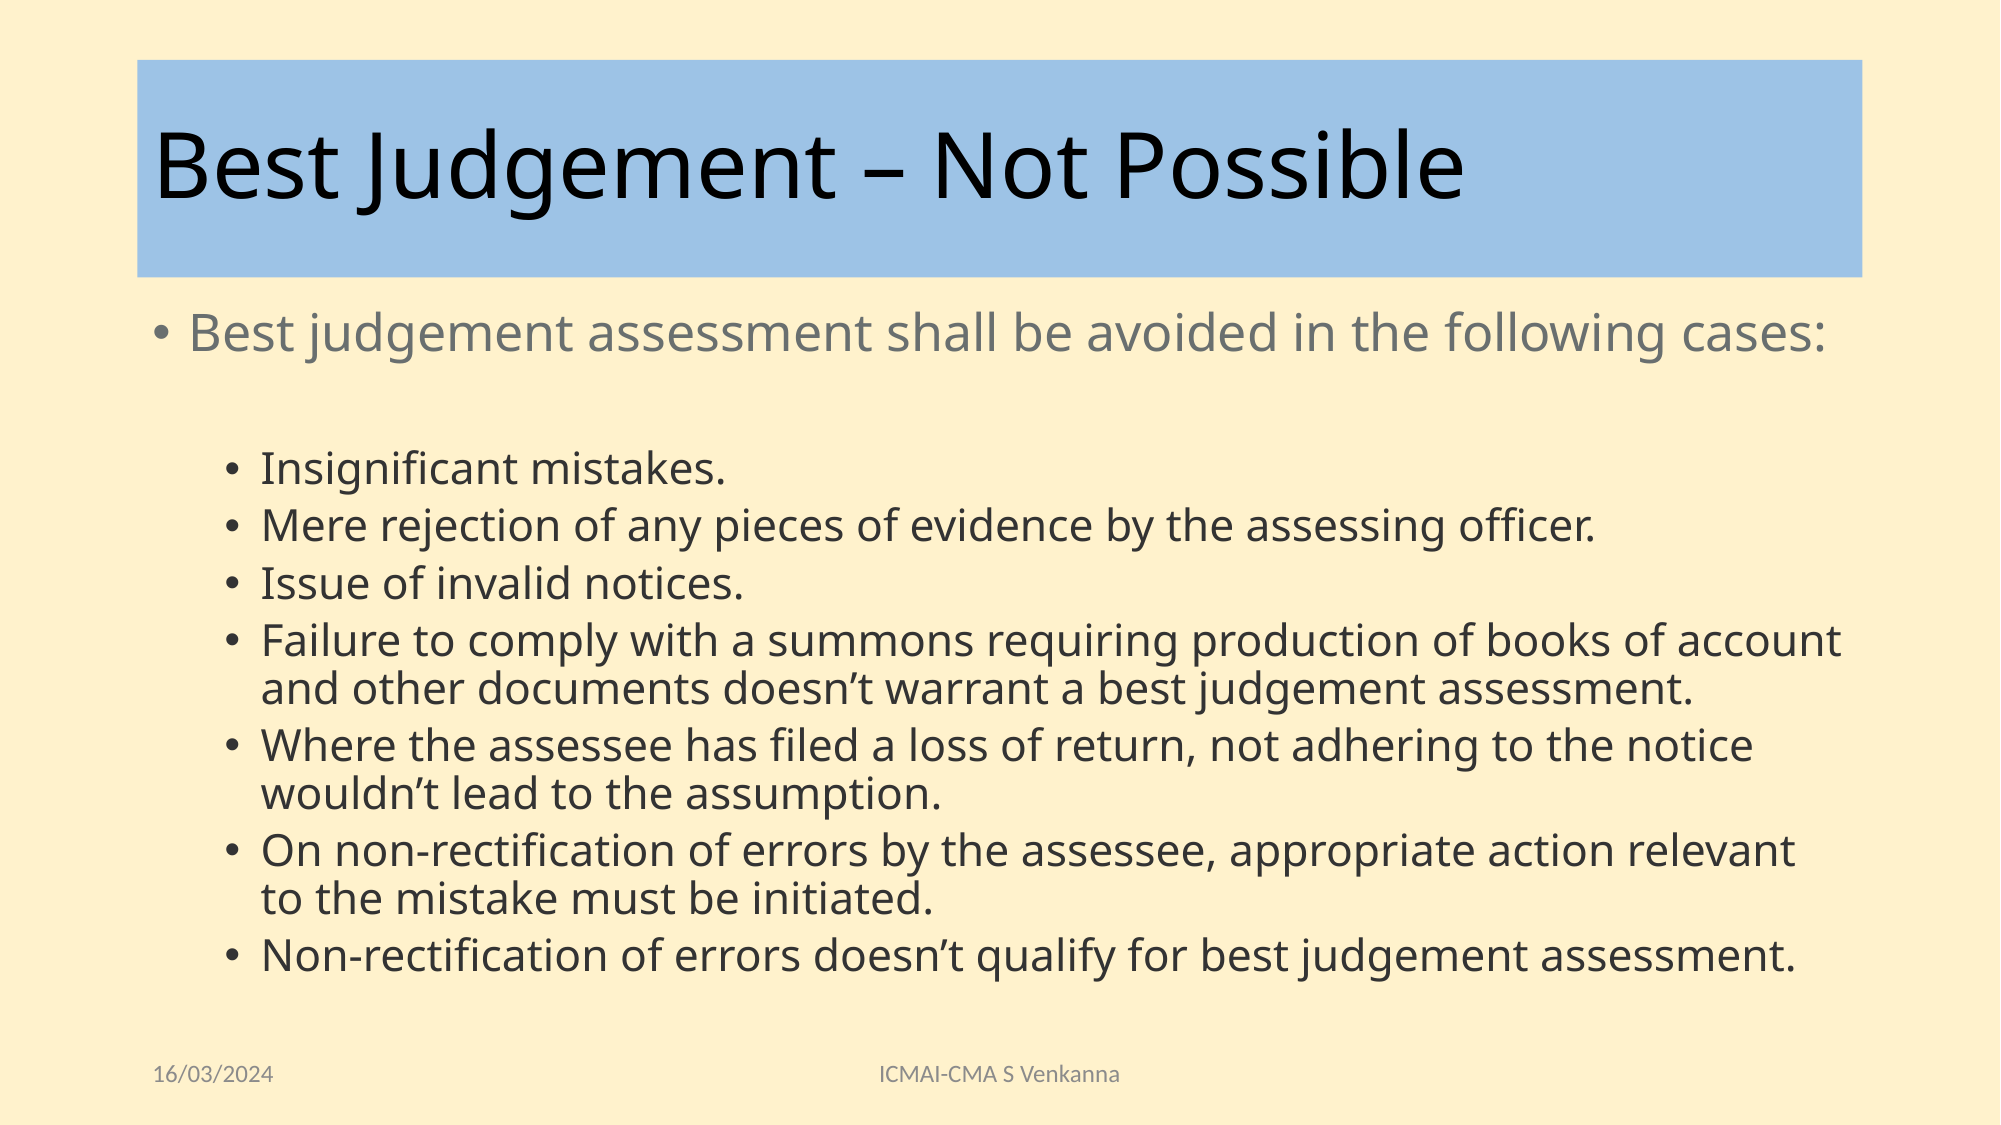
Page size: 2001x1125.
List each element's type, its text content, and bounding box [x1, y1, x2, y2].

title Best Judgement – Not Possible [137, 59, 1863, 278]
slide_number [137, 1042, 588, 1103]
list Best judgement assessment shall be avoided in the following cases: Insignificant mistakes. Mere rejection of any pieces of evidence by the assessing officer. Issue of invalid notices. Failure to comply with a summons requiring production of books of account and other documents doesn’t warrant a best judgement assessment. Where the assessee has filed a loss of return, not adhering to the notice wouldn’t lead to the assumption. On non-rectification of errors by the assessee, appropriate action relevant to the mistake must be initiated. Non-rectification of errors doesn’t qualify for best judgement assessment. [137, 299, 1863, 1014]
footer ICMAI-CMA S Venkanna [662, 1042, 1338, 1103]
